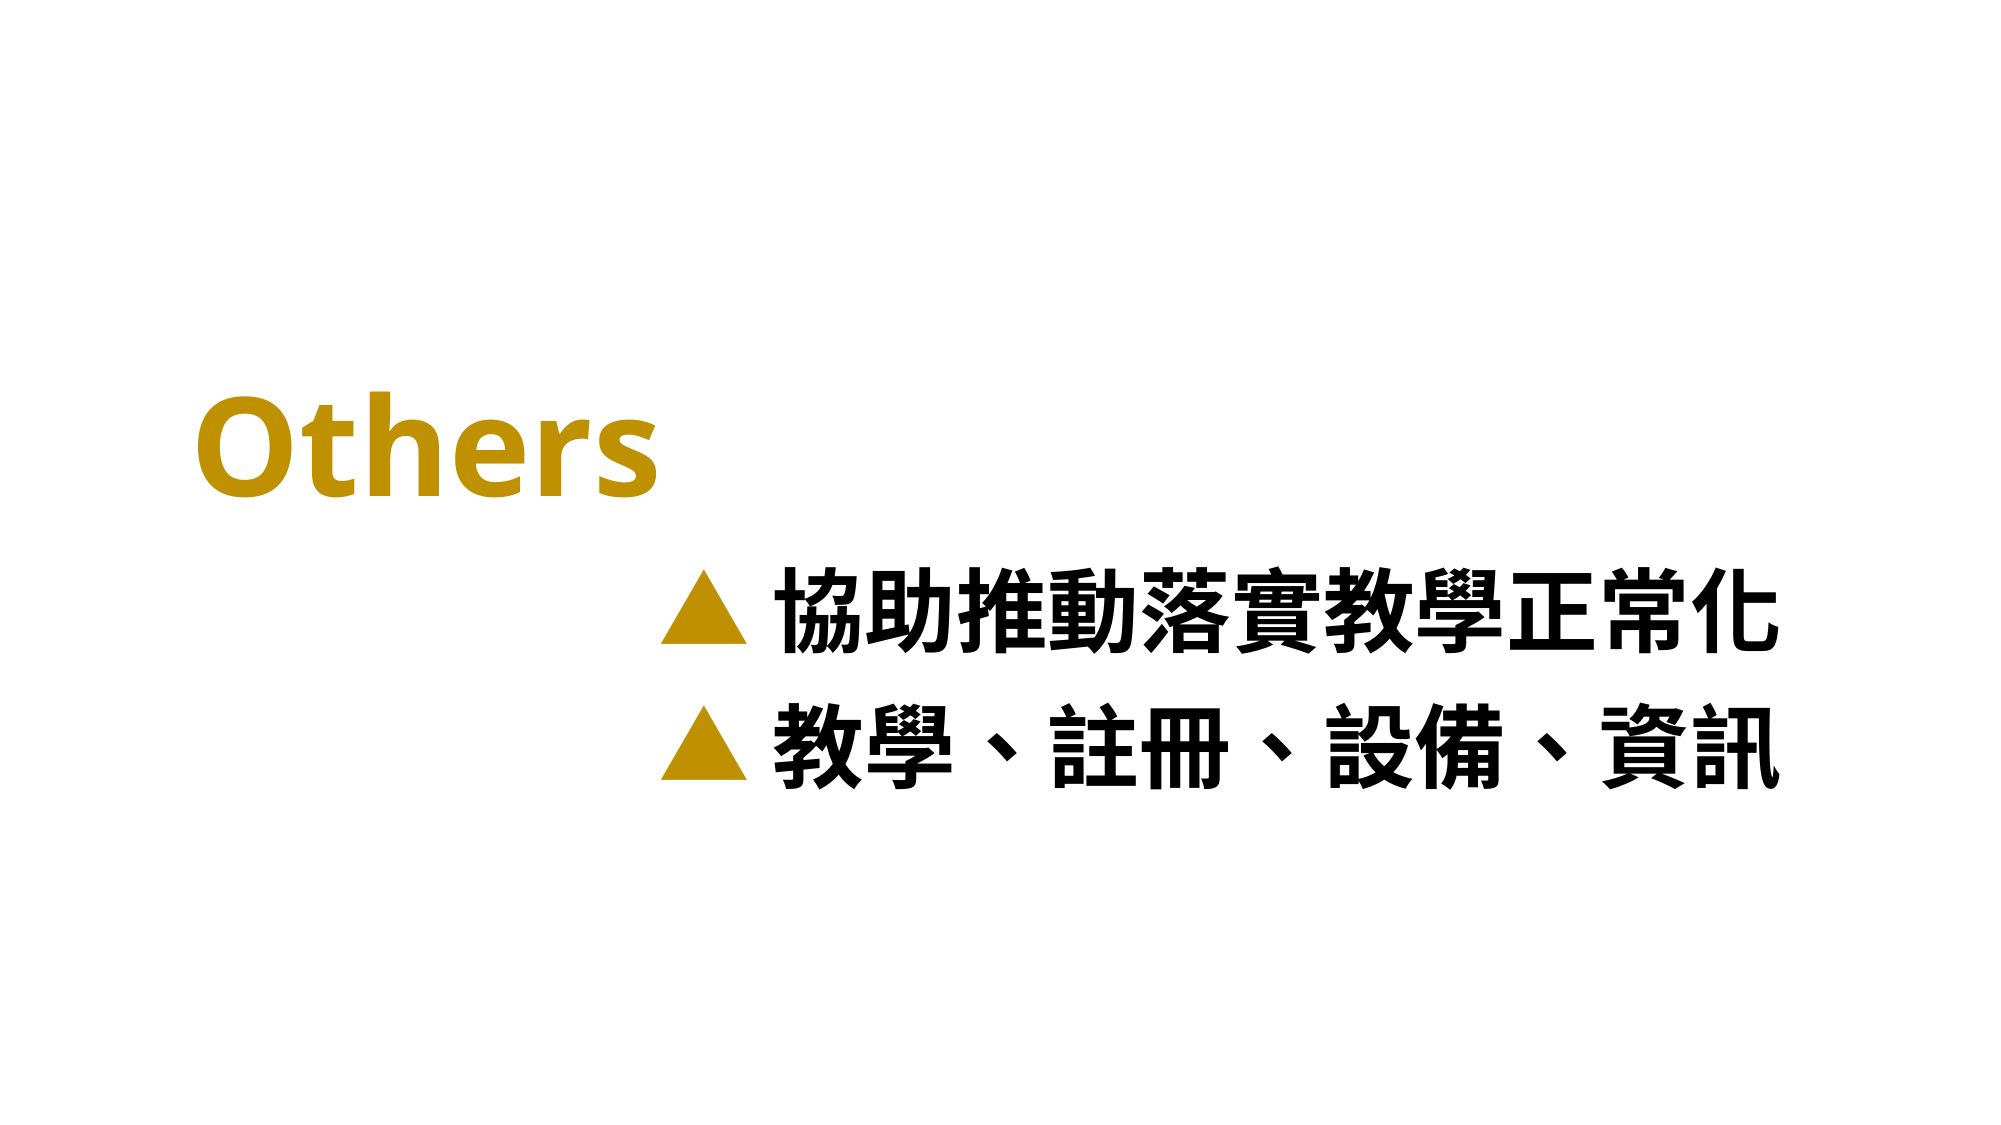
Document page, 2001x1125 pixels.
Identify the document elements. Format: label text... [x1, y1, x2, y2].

text_box ▲教學、註冊、設備、資訊 [644, 670, 1914, 835]
text_box Others [175, 351, 717, 532]
title ▲協助推動落實教學正常化 [644, 533, 1914, 670]
